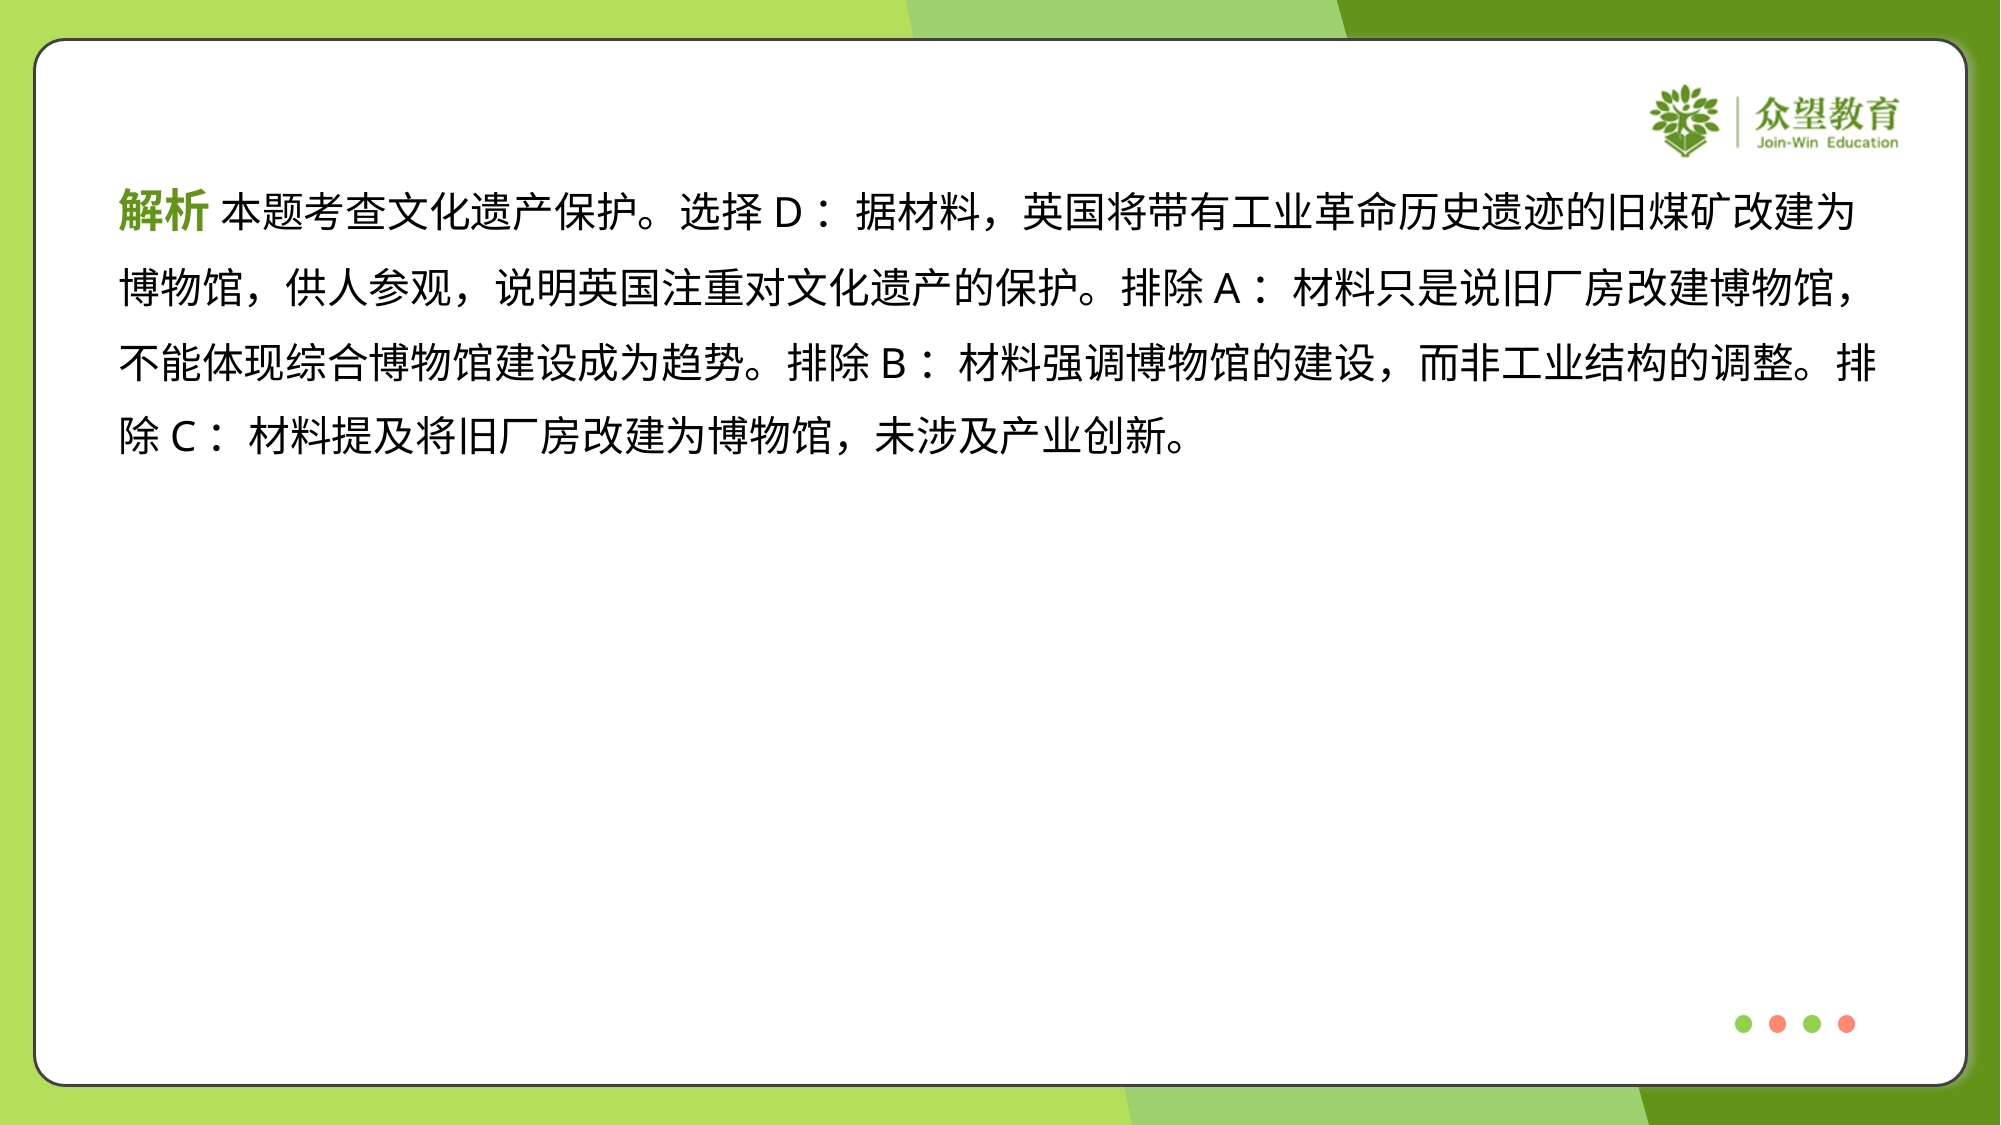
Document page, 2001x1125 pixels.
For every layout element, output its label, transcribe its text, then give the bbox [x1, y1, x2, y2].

picture [0, 0, 2000, 1125]
text_box 解析 本题考查文化遗产保护。选择D：据材料，英国将带有工业革命历史遗迹的旧煤矿改建为 博物馆，供人参观，说明英国注重对文化遗产的保护。排除A：材料只是说旧厂房改建博物馆， 不能体现综合博物馆建设成为趋势。排除B：材料强调博物馆的建设，而非工业结构的调整。排 除C：材料提及将旧厂房改建为博物馆，未涉及产业创新。 [118, 159, 1883, 452]
